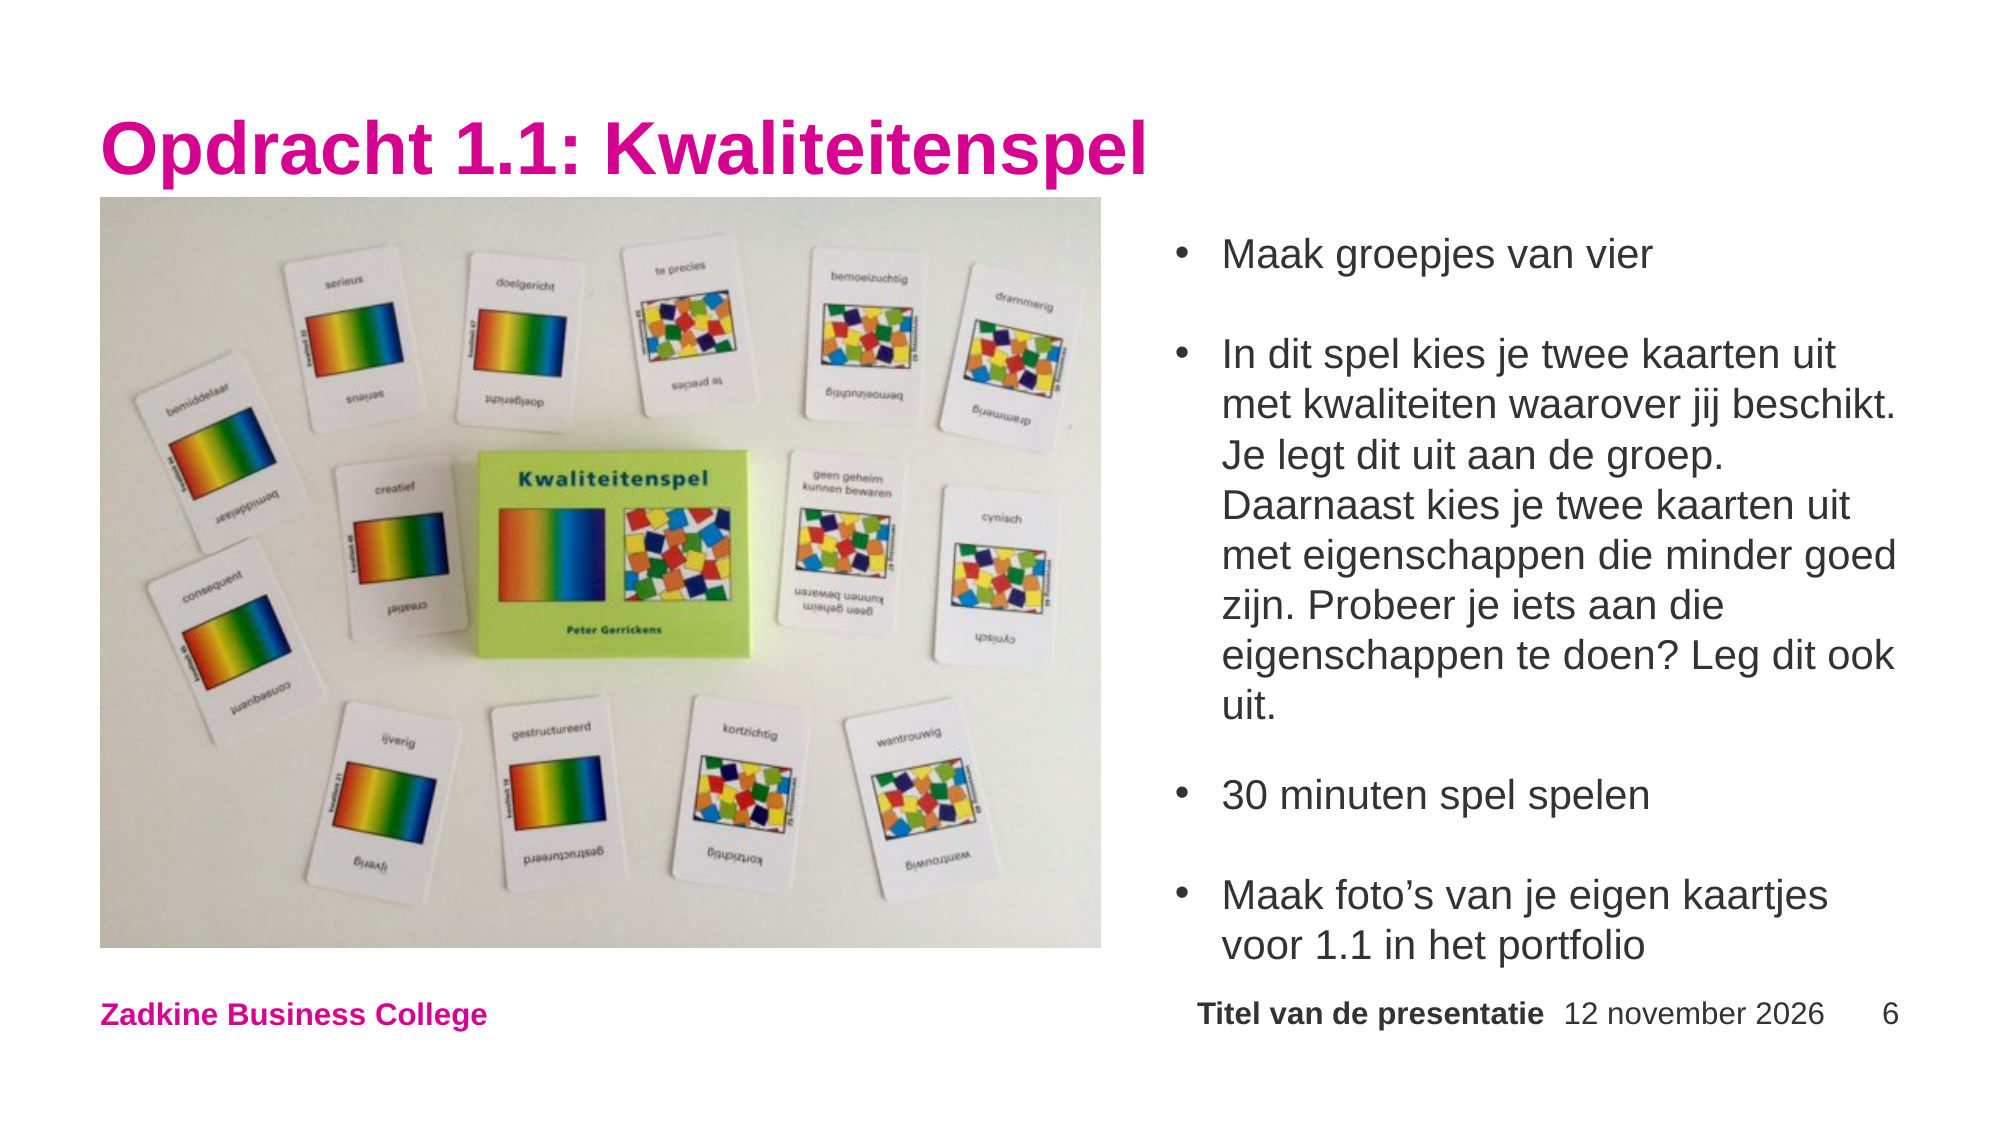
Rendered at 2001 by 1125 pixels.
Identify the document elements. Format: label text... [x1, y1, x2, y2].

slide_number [1546, 993, 1825, 1033]
slide_number 6 [1825, 993, 1900, 1033]
text_box Maak groepjes van vier In dit spel kies je twee kaarten uit met kwaliteiten waarover jij beschikt. Je legt dit uit aan de groep. Daarnaast kies je twee kaarten uit met eigenschappen die minder goed zijn. Probeer je iets aan die eigenschappen te doen? Leg dit ook uit. 30 minuten spel spelen Maak foto’s van je eigen kaartjes voor 1.1 in het portfolio [1159, 219, 1919, 975]
picture [100, 197, 1101, 948]
footer Titel van de presentatie [870, 993, 1546, 1033]
title Opdracht 1.1: Kwaliteitenspel [100, 100, 1900, 190]
